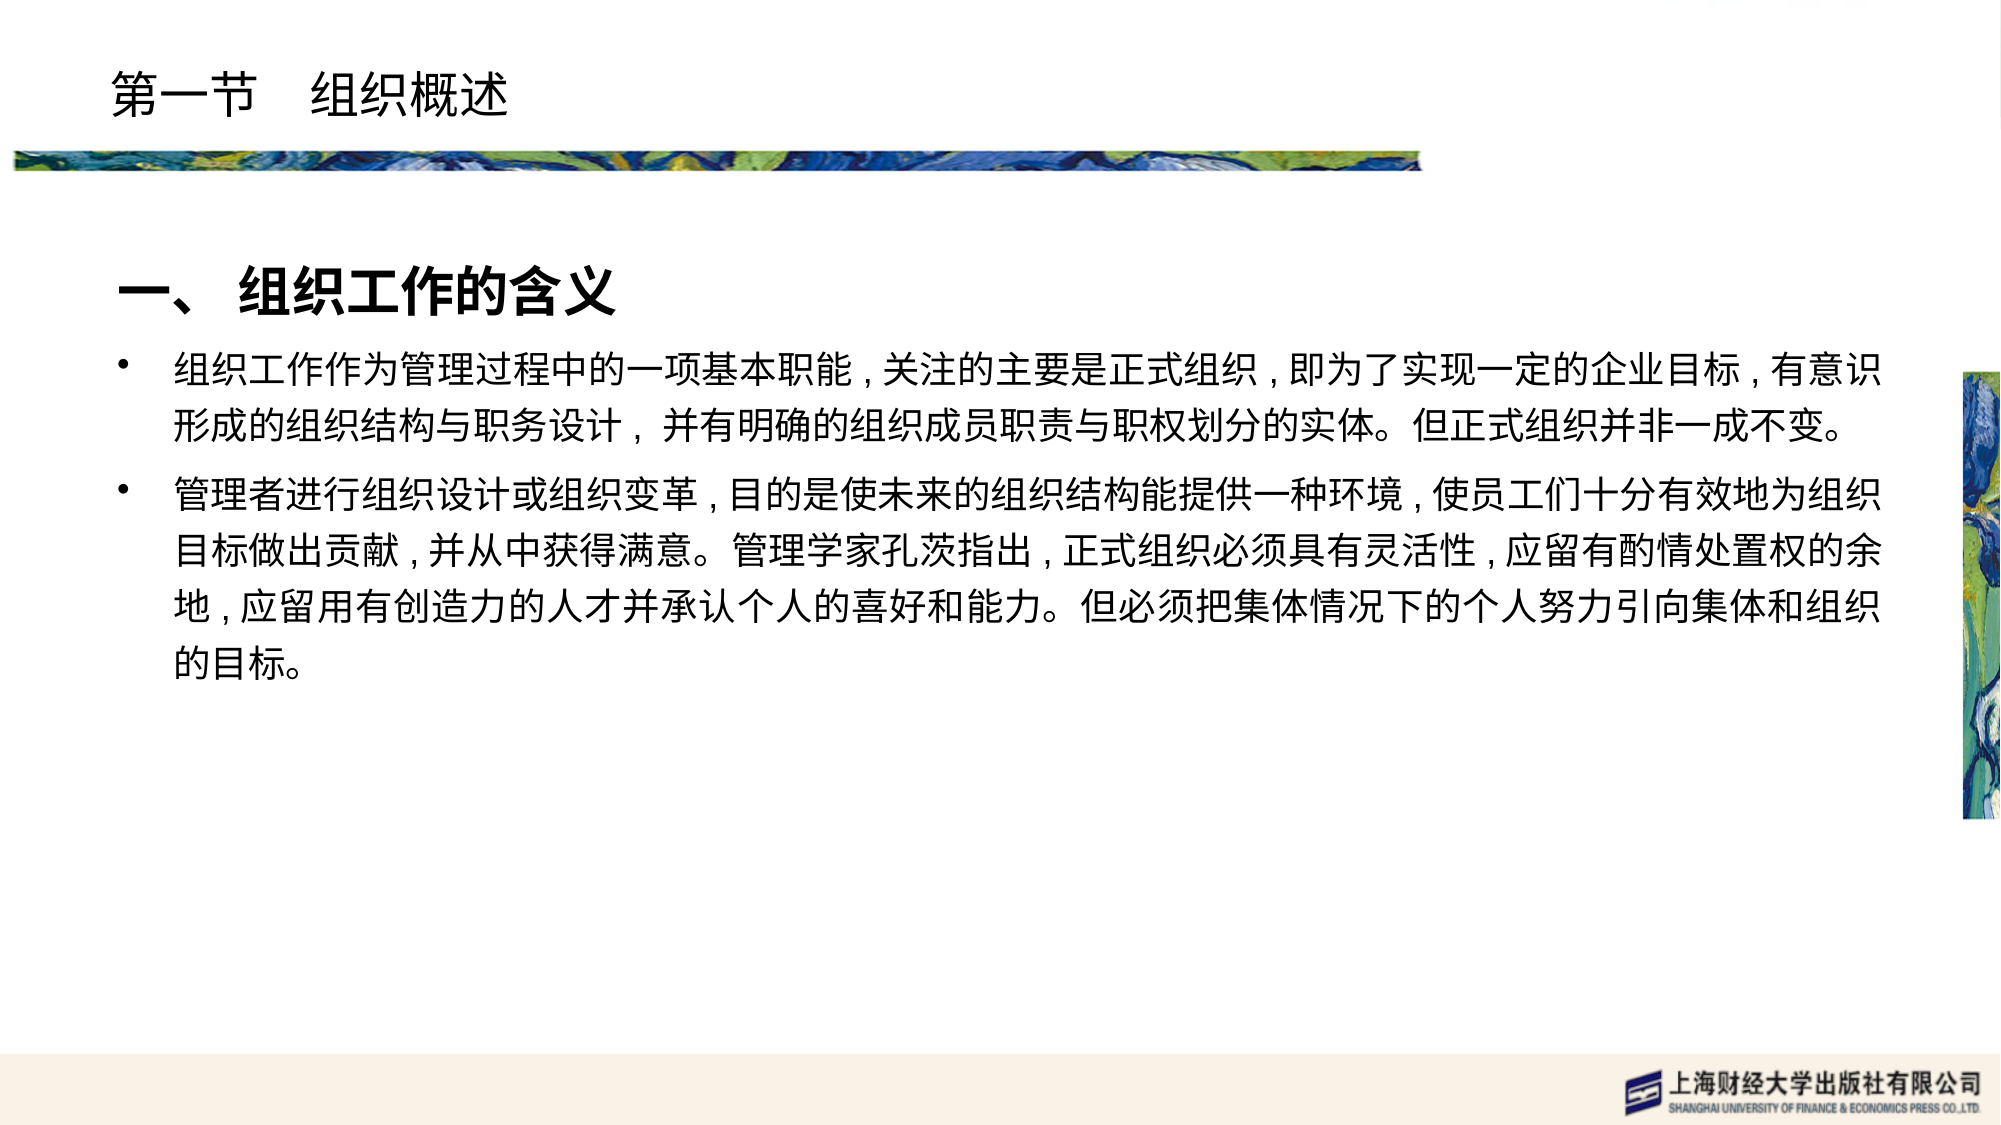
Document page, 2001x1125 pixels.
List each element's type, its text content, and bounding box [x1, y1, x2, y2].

title 第一节 组织概述 [94, 42, 1451, 146]
list 一、 组织工作的含义 组织工作作为管理过程中的一项基本职能,关注的主要是正式组织,即为了实现一定的企业目标,有意识形成的组织结构与职务设计, 并有明确的组织成员职责与职权划分的实体。但正式组织并非一成不变。 管理者进行组织设计或组织变革,目的是使未来的组织结构能提供一种环境,使员工们十分有效地为组织目标做出贡献,并从中获得满意。管理学家孔茨指出,正式组织必须具有灵活性,应留有酌情处置权的余地,应留用有创造力的人才并承认个人的喜好和能力。但必须把集体情况下的个人努力引向集体和组织的目标。 [102, 233, 1898, 1032]
picture [0, 0, 2001, 1125]
